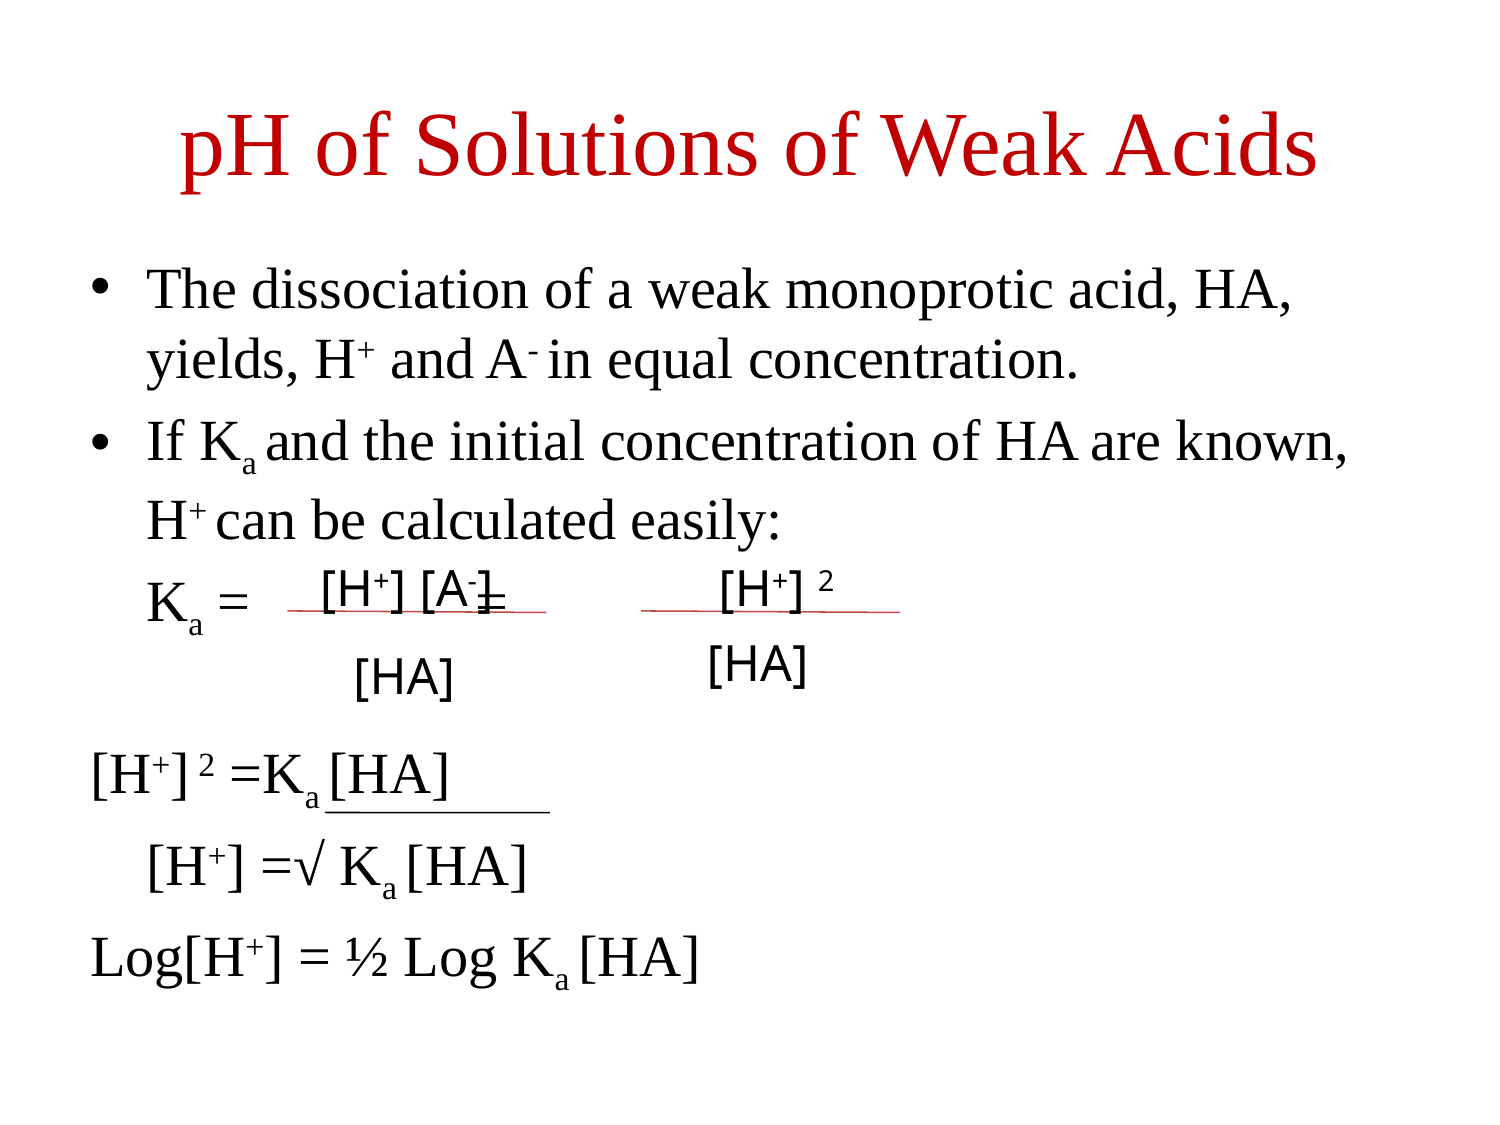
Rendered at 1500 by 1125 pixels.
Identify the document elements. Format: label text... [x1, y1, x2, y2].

text_box [HA] [338, 636, 484, 712]
list The dissociation of a weak monoprotic acid, HA, yields, H+ and A- in equal concentration. If Ka and the initial concentration of HA are known, H+ can be calculated easily: Ka = = [H+] 2 =Ka [HA] [H+] =√ Ka [HA] Log[H+] = ½ Log Ka [HA] [75, 243, 1425, 1125]
text_box [H+] 2 [703, 549, 861, 609]
text_box [HA] [691, 624, 838, 699]
title pH of Solutions of Weak Acids [75, 45, 1425, 233]
text_box [H+] [A-] [304, 549, 516, 609]
